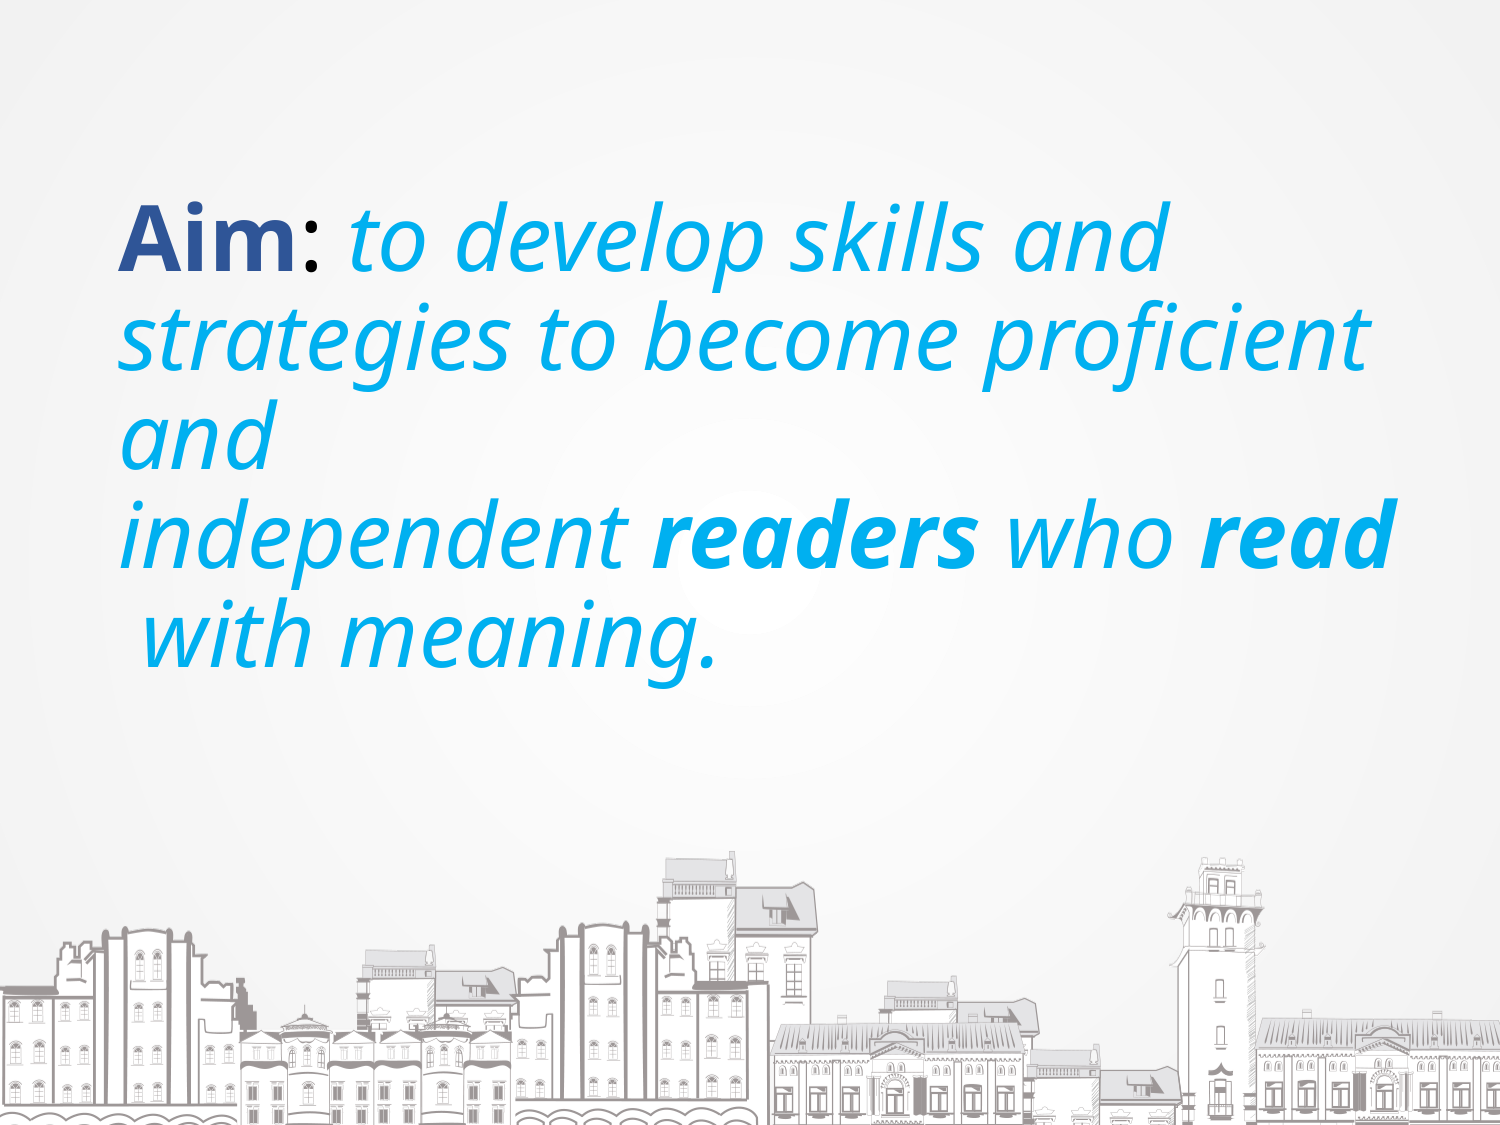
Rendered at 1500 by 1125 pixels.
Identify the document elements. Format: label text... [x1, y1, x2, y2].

picture [0, 0, 1500, 1125]
title Aim: to develop skills and strategies to become proficient and independent readers who read with meaning. [103, 59, 1435, 820]
